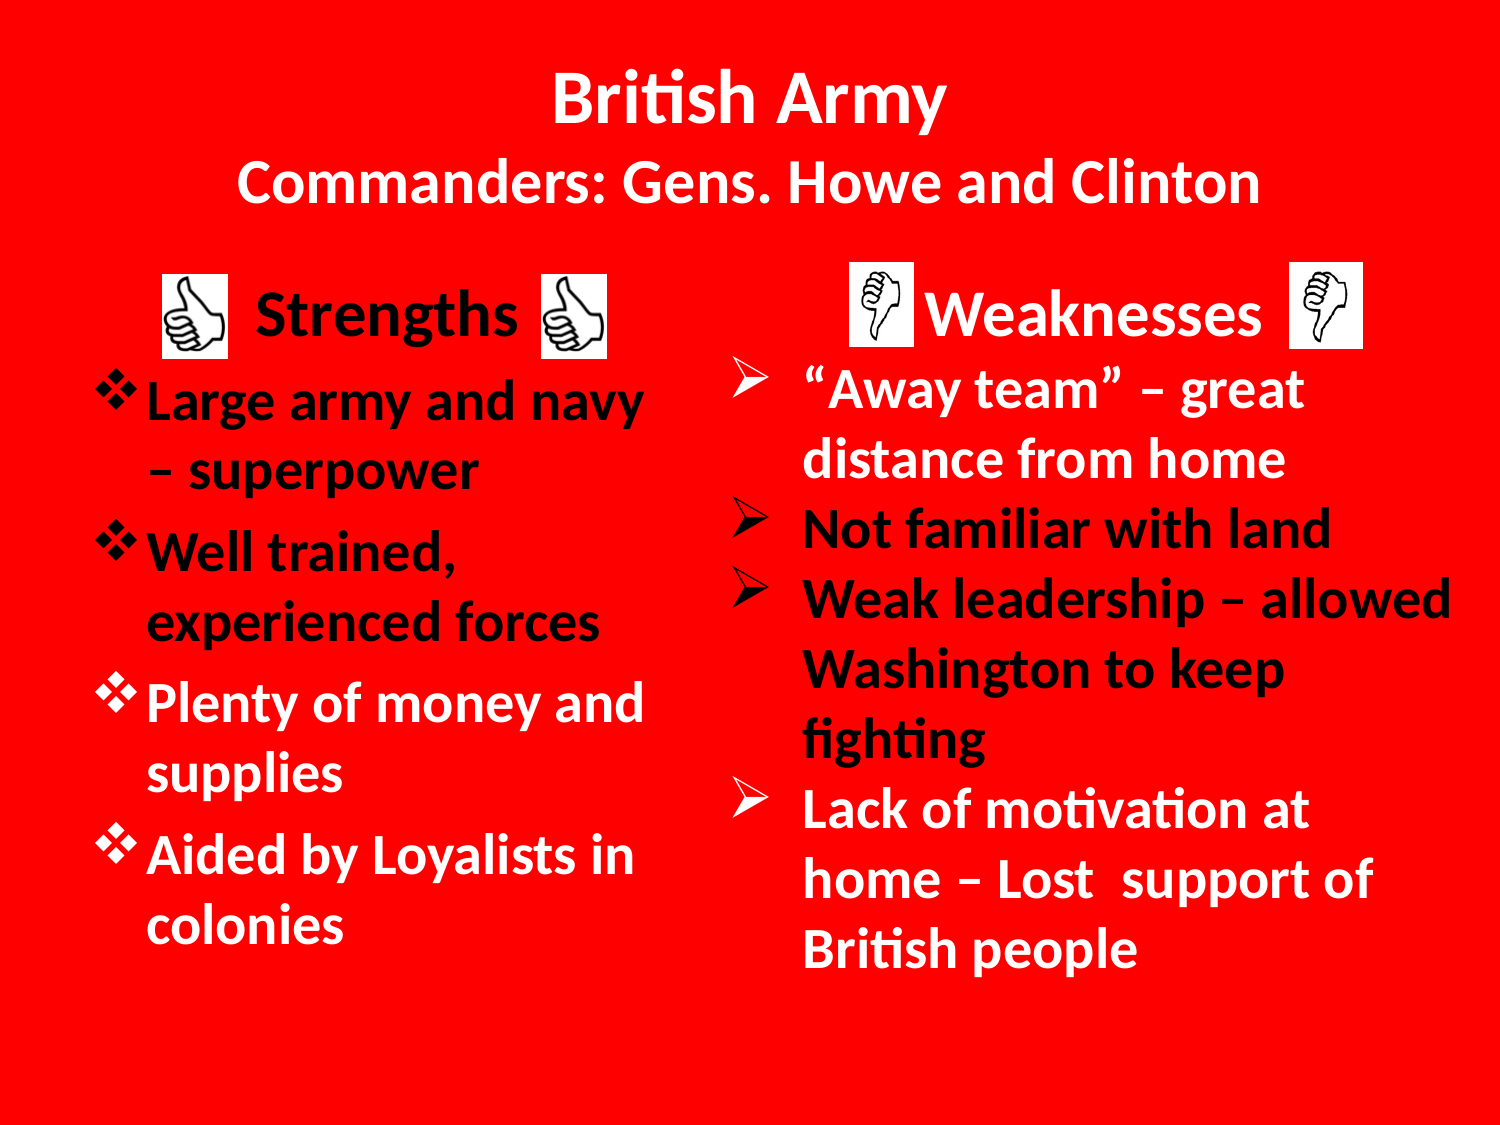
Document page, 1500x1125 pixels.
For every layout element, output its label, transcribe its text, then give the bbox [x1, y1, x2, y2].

title British Army Commanders: Gens. Howe and Clinton [43, 37, 1457, 225]
picture [849, 262, 915, 347]
text_box Weaknesses “Away team” – great distance from home Not familiar with land Weak leadership – allowed Washington to keep fighting Lack of motivation at home – Lost support of British people [713, 262, 1476, 987]
picture [1288, 262, 1363, 349]
picture [162, 274, 228, 360]
list Strengths Large army and navy – superpower Well trained, experienced forces Plenty of money and supplies Aided by Loyalists in colonies [75, 262, 700, 1018]
picture [541, 274, 607, 360]
